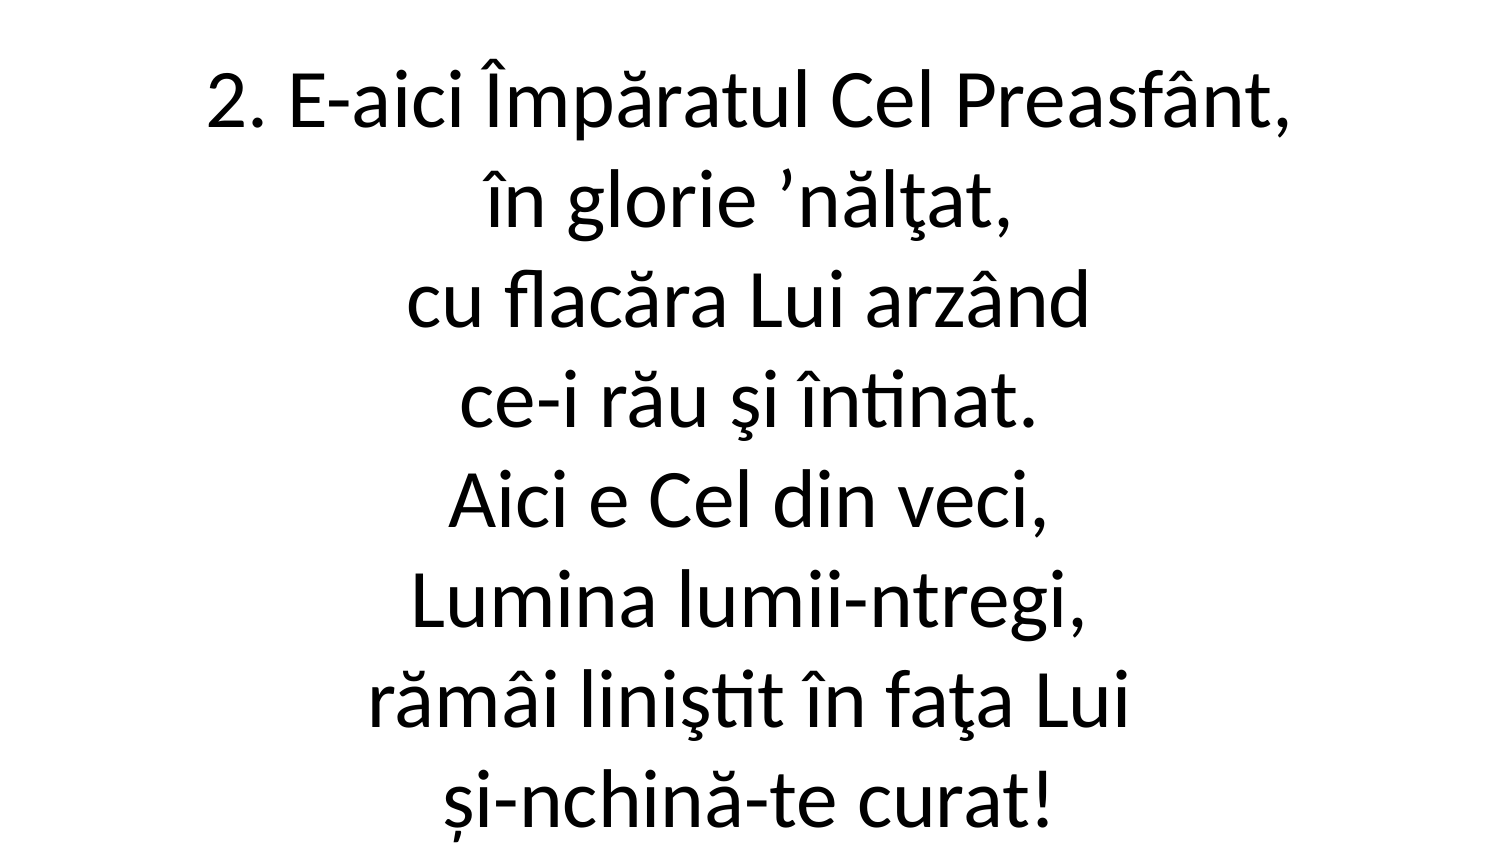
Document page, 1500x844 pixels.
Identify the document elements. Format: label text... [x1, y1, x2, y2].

text_box 2. E-aici Împăratul Cel Preasfânt, în glorie ʼnălţat, cu flacăra Lui arzând ce-i rău şi întinat. Aici e Cel din veci, Lumina lumii-ntregi, rămâi liniştit în faţa Lui și-nchină-te curat! [190, 0, 1310, 844]
